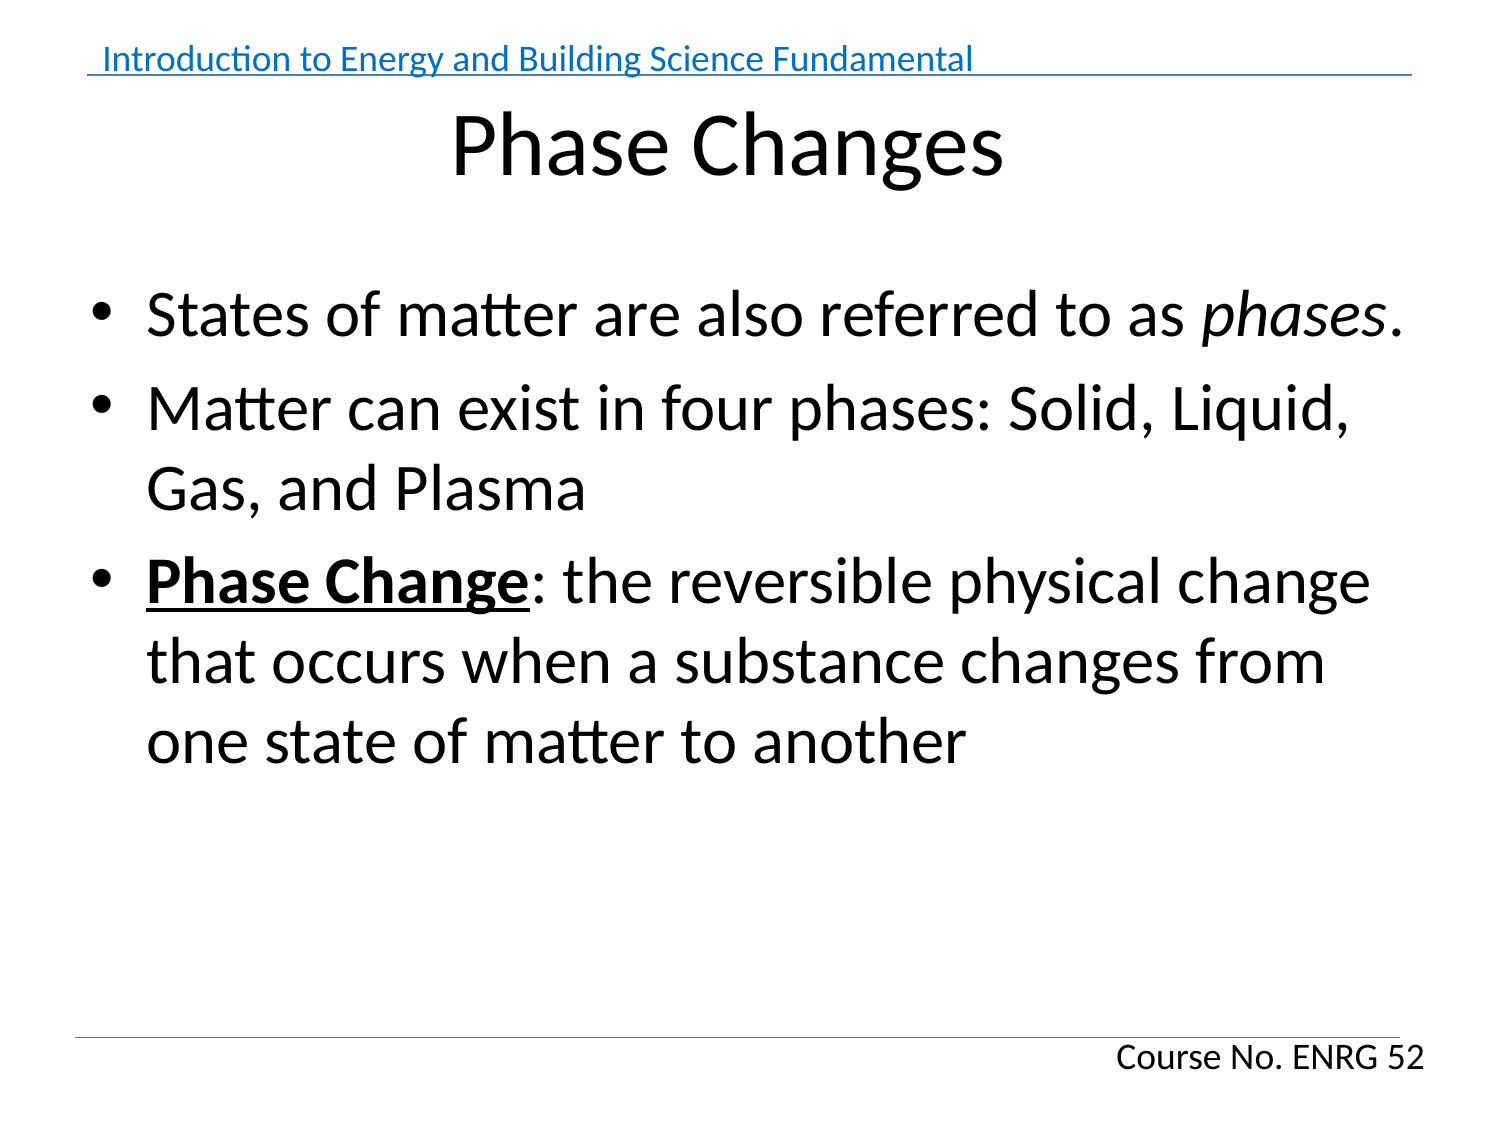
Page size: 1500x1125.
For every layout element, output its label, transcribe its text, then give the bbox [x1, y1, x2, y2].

title Phase Changes [75, 45, 1425, 233]
list States of matter are also referred to as phases. Matter can exist in four phases: Solid, Liquid, Gas, and Plasma Phase Change: the reversible physical change that occurs when a substance changes from one state of matter to another [75, 262, 1425, 1005]
